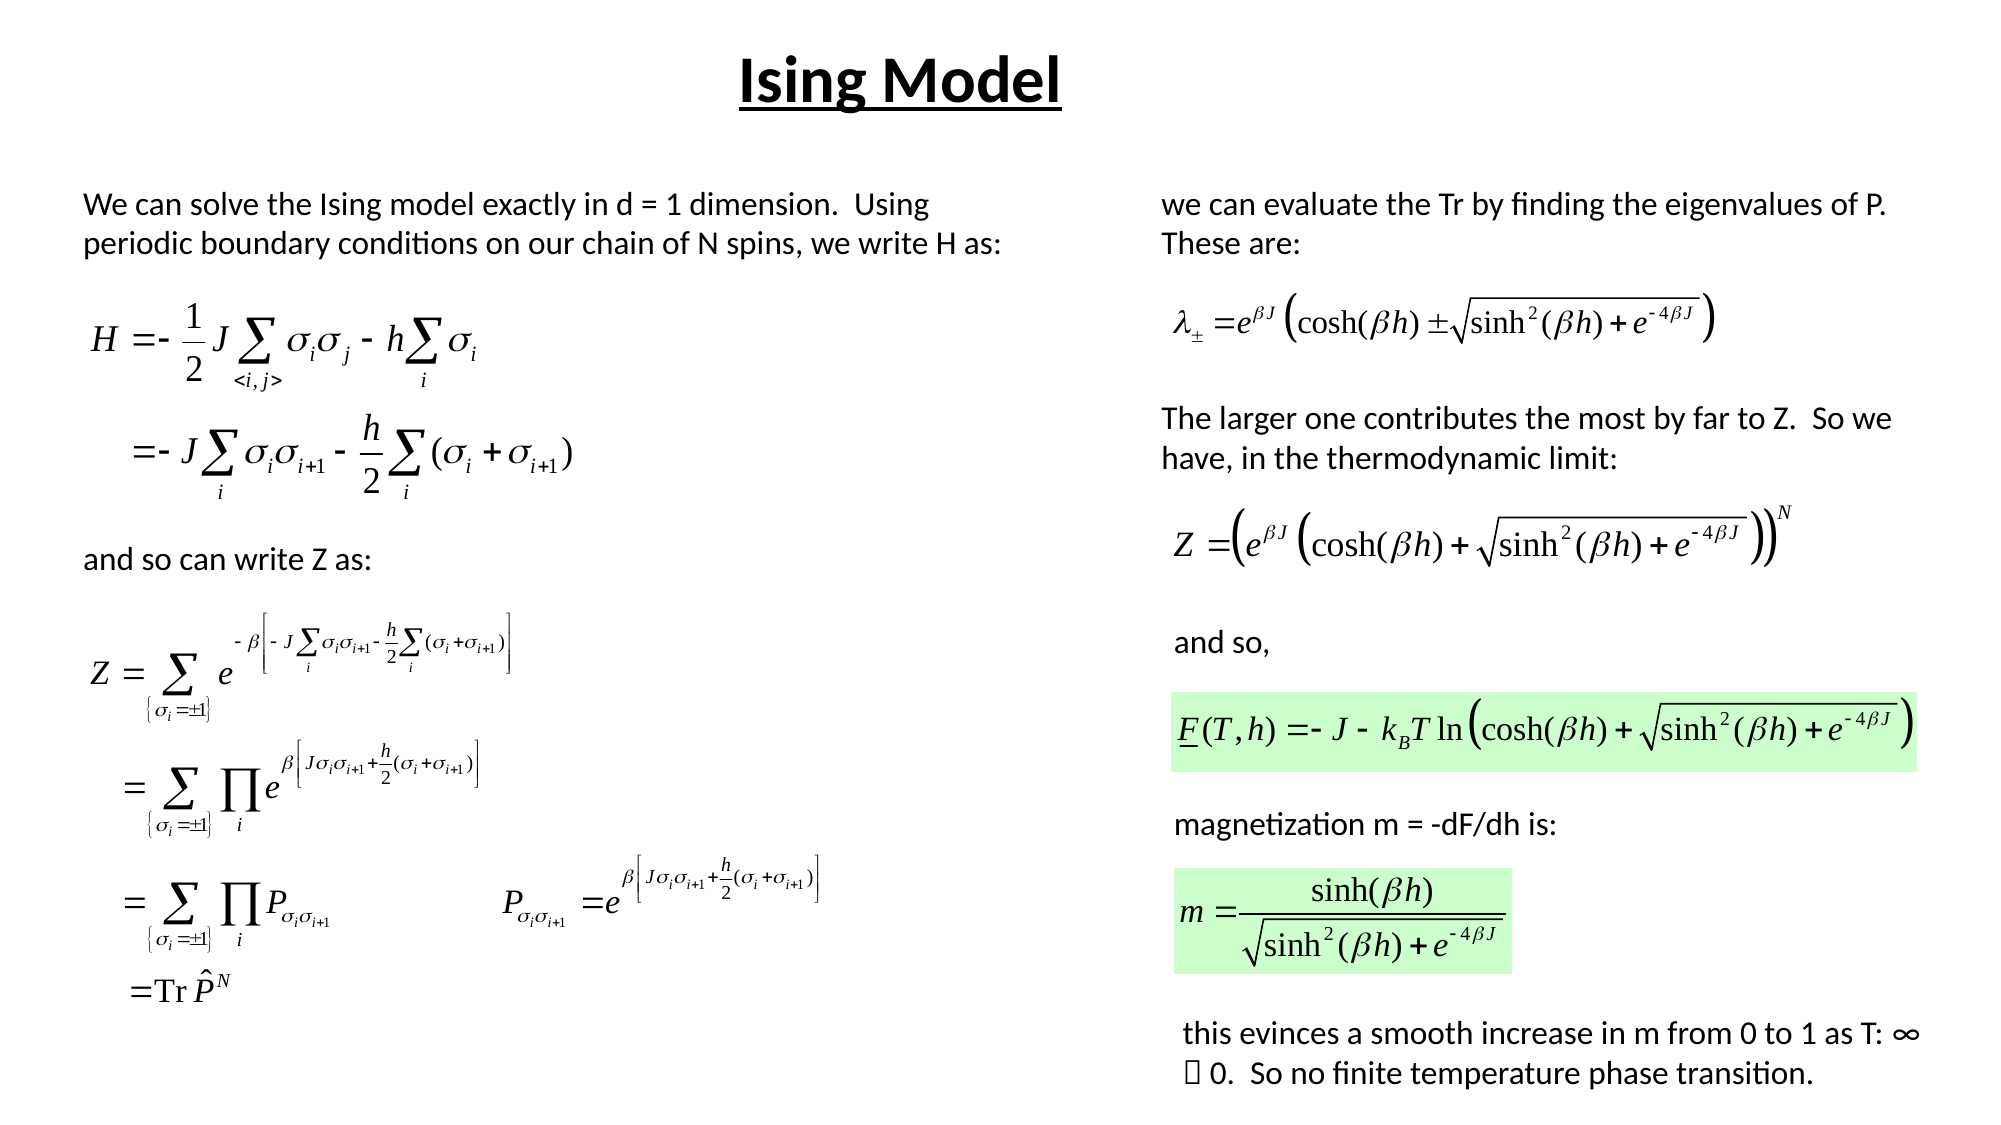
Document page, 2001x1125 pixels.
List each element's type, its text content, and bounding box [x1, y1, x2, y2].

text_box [84, 293, 578, 507]
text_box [84, 607, 833, 1017]
text_box Ising Model [724, 28, 1078, 124]
text_box magnetization m = -dF/dh is: [1158, 795, 1580, 850]
text_box The larger one contributes the most by far to Z. So we have, in the thermodynamic limit: [1146, 388, 1918, 484]
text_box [1171, 692, 1918, 773]
text_box We can solve the Ising model exactly in d = 1 dimension. Using periodic boundary conditions on our chain of N spins, we write H as: [68, 174, 1055, 269]
text_box this evinces a smooth increase in m from 0 to 1 as T: ∞  0. So no finite temperature phase transition. [1167, 1003, 1939, 1099]
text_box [1167, 287, 1720, 364]
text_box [1167, 496, 1800, 589]
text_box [1173, 868, 1514, 976]
text_box and so can write Z as: [68, 529, 429, 584]
text_box we can evaluate the Tr by finding the eigenvalues of P. These are: [1146, 174, 1918, 269]
text_box and so, [1158, 612, 1344, 667]
